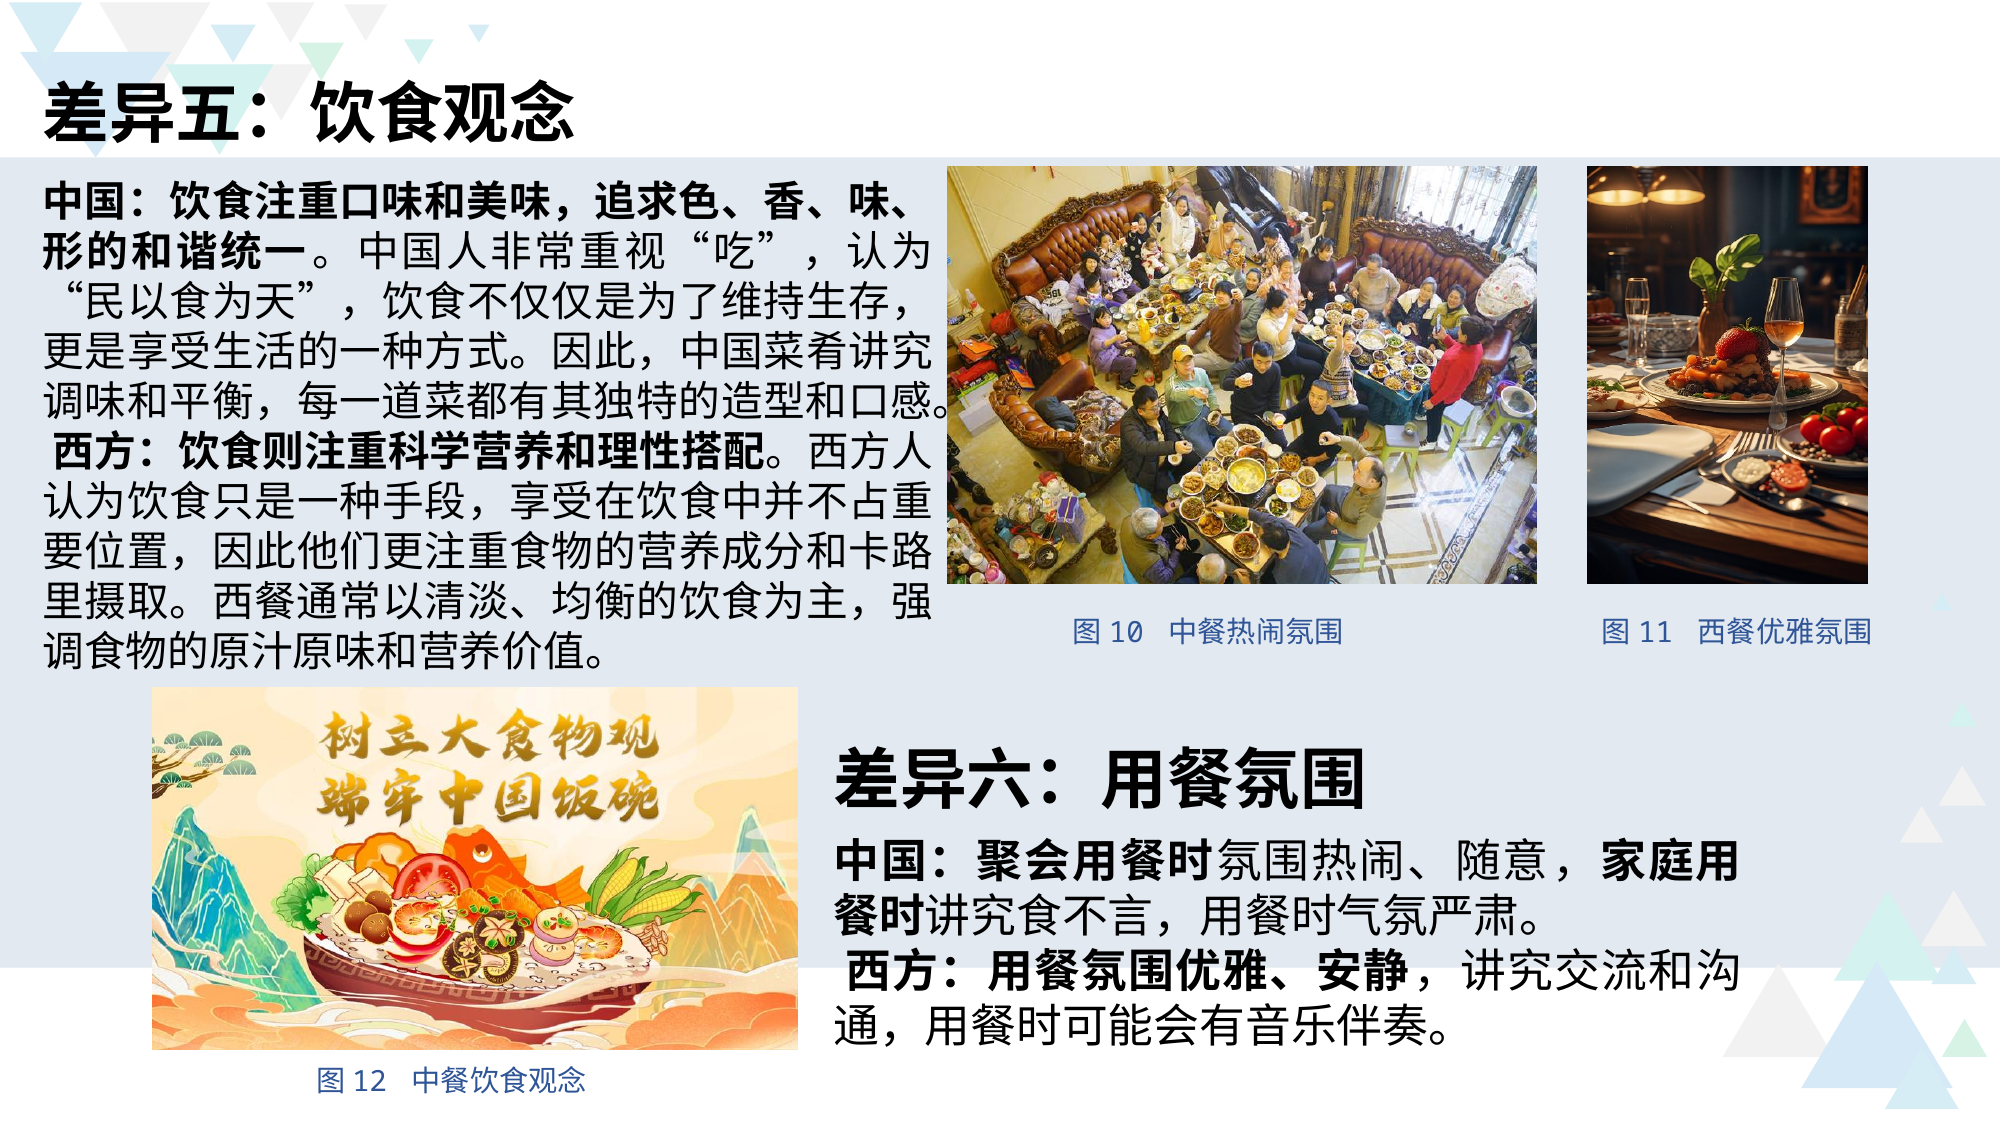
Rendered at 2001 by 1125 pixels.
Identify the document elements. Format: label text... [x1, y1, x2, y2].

picture [947, 166, 1537, 584]
picture [152, 687, 798, 1050]
text_box 中国：饮食注重口味和美味，追求色、香、味、形的和谐统一‌。中国人非常重视“吃”，认为“民以食为天”，饮食不仅仅是为了维持生存，更是享受生活的一种方式。因此，中国菜肴讲究调味和平衡，每一道菜都有其独特的造型和口感。 ‌西方：饮食则注重科学营养和理性搭配‌。西方人认为饮食只是一种手段，享受在饮食中并不占重要位置，因此他们更注重食物的营养成分和卡路里摄取。西餐通常以清淡、均衡的饮食为主，强调食物的原汁原味和营养价值。 [27, 167, 948, 682]
picture [1587, 166, 1868, 584]
text_box 图12 中餐饮食观念 [301, 1055, 1000, 1105]
text_box 图11 西餐优雅氛围 [1587, 605, 2000, 656]
text_box 差异六：用餐氛围 [818, 729, 1819, 824]
text_box 中国：聚会用餐时氛围热闹、随意‌，家庭用餐时讲究食不言，用餐时气氛严肃。 ‌西方：用餐氛围优雅、安静‌，讲究交流和沟通，用餐时可能会有音乐伴奏。 [818, 824, 1757, 1114]
text_box 差异五：饮食观念 [27, 63, 1028, 158]
text_box 图10 中餐热闹氛围 [1057, 605, 1587, 656]
